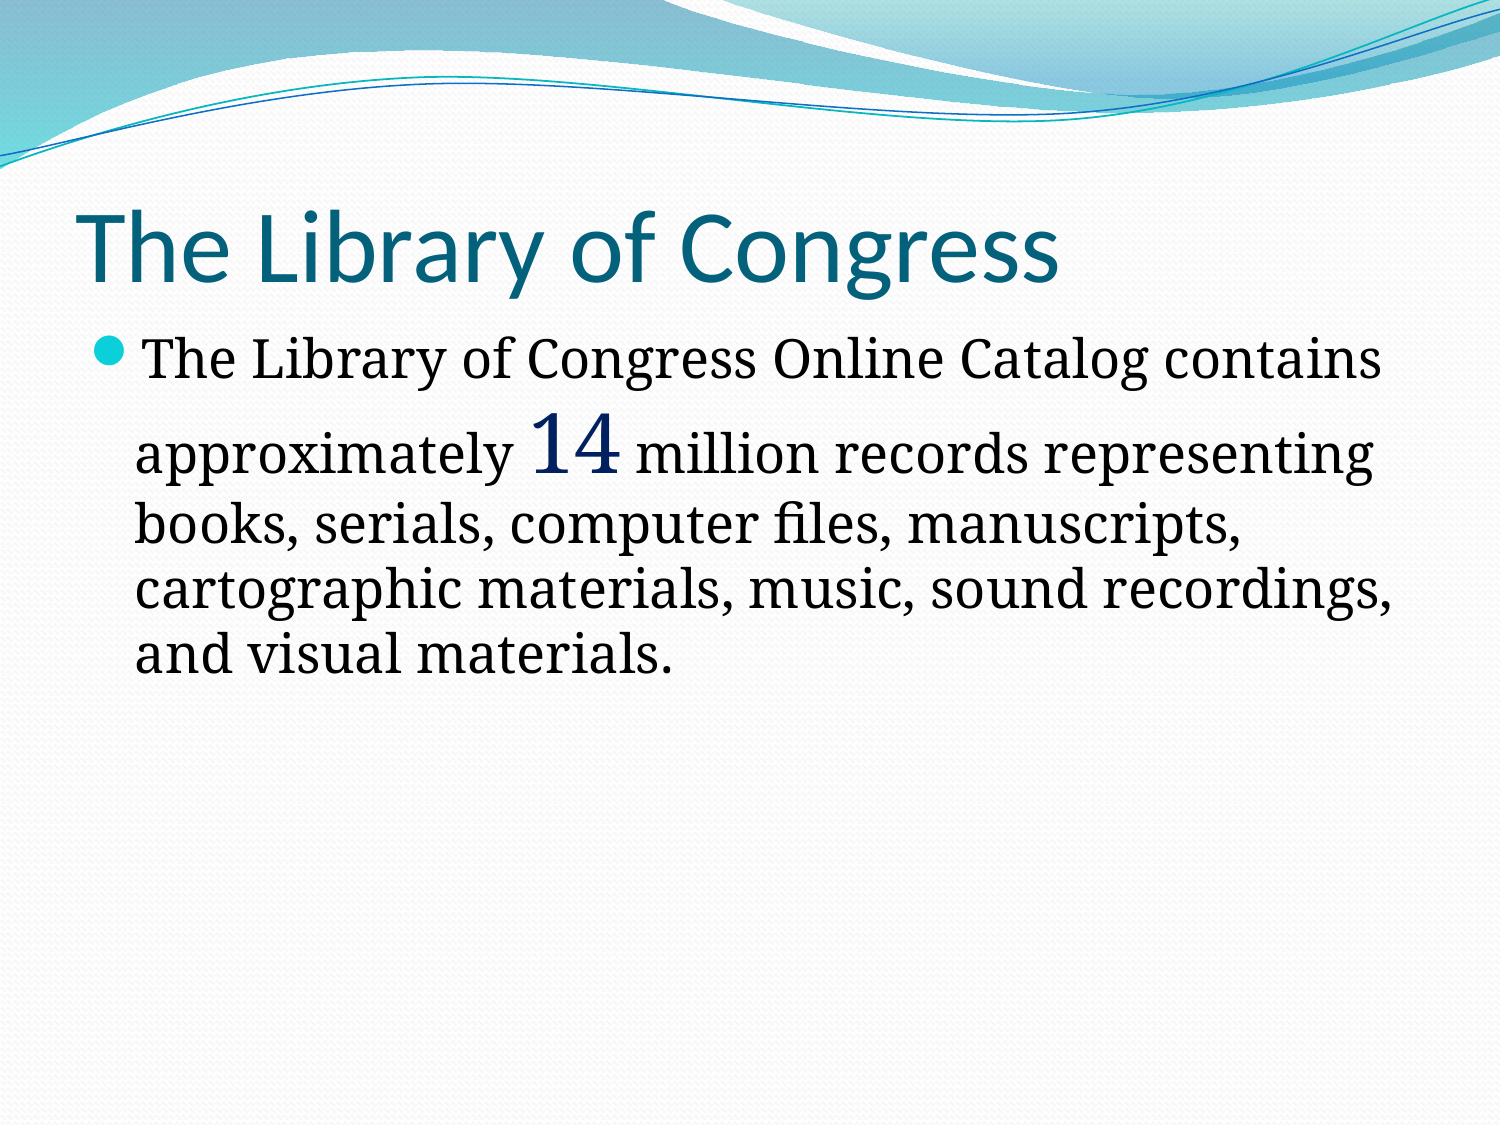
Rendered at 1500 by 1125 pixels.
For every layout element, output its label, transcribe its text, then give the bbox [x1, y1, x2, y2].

list The Library of Congress Online Catalog contains approximately 14 million records representing books, serials, computer files, manuscripts, cartographic materials, music, sound recordings, and visual materials. [75, 317, 1425, 1038]
title The Library of Congress [75, 115, 1425, 303]
